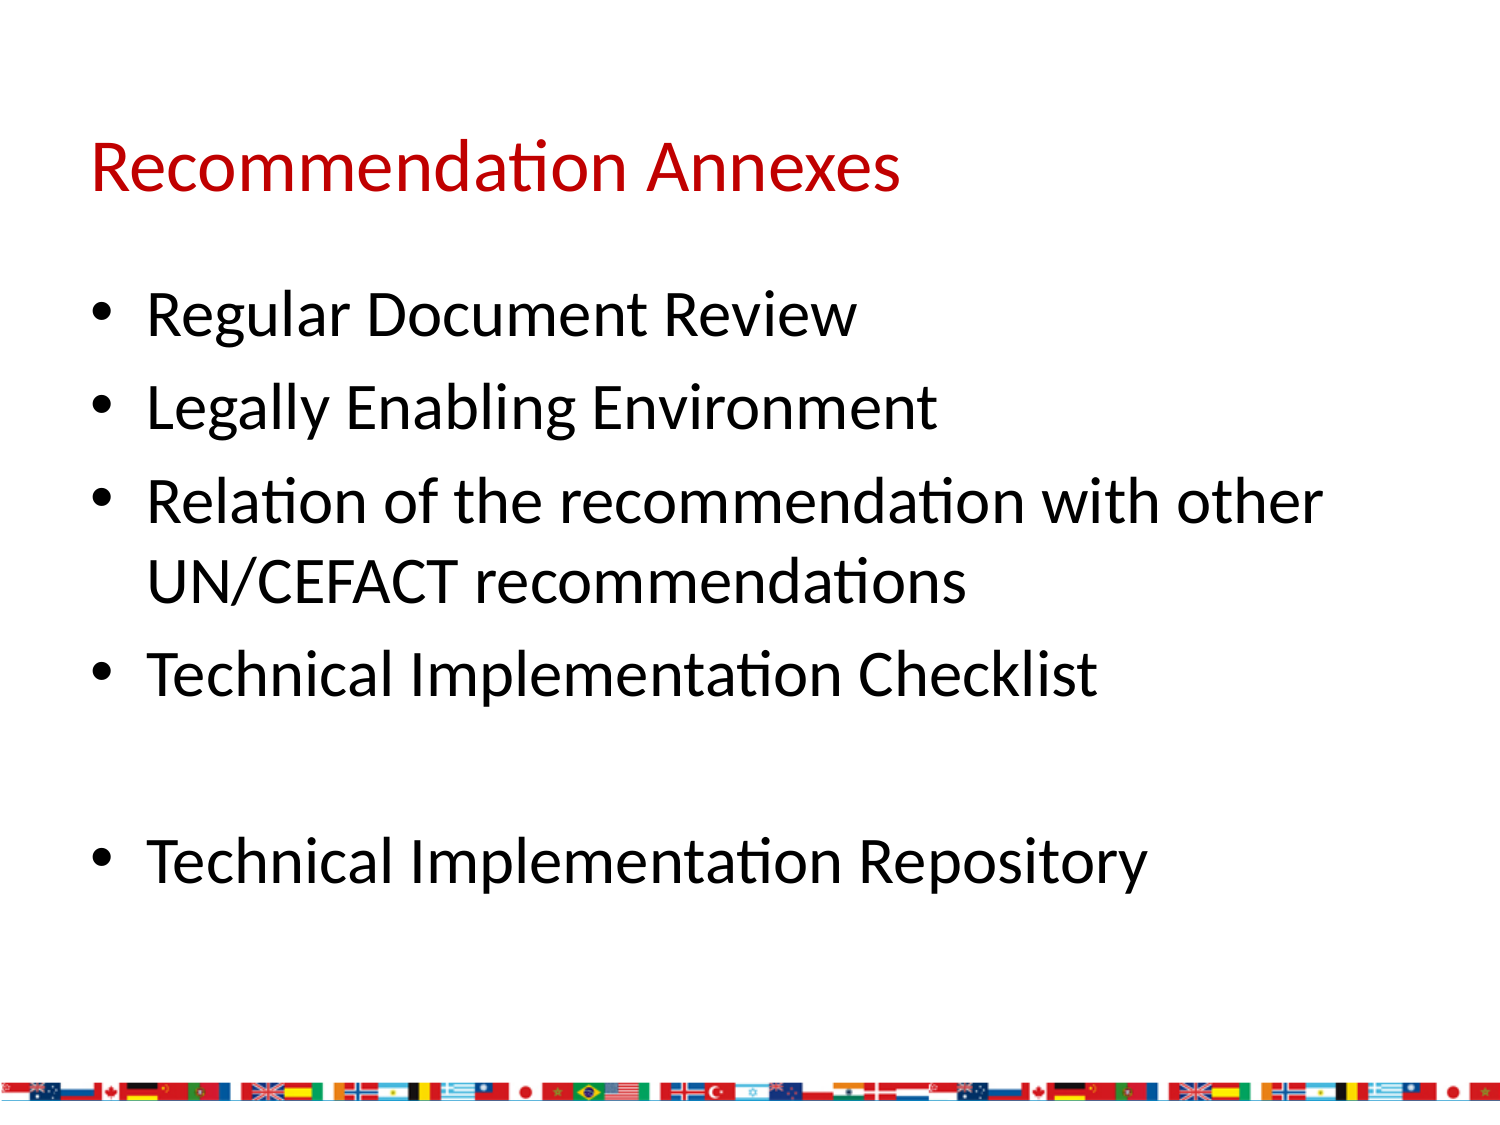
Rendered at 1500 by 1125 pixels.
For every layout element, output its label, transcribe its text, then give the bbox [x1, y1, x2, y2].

picture [1, 1082, 1500, 1101]
title Recommendation Annexes [74, 89, 1426, 233]
list Regular Document Review Legally Enabling Environment Relation of the recommendation with other UN/CEFACT recommendations Technical Implementation Checklist Technical Implementation Repository [74, 262, 1426, 1006]
